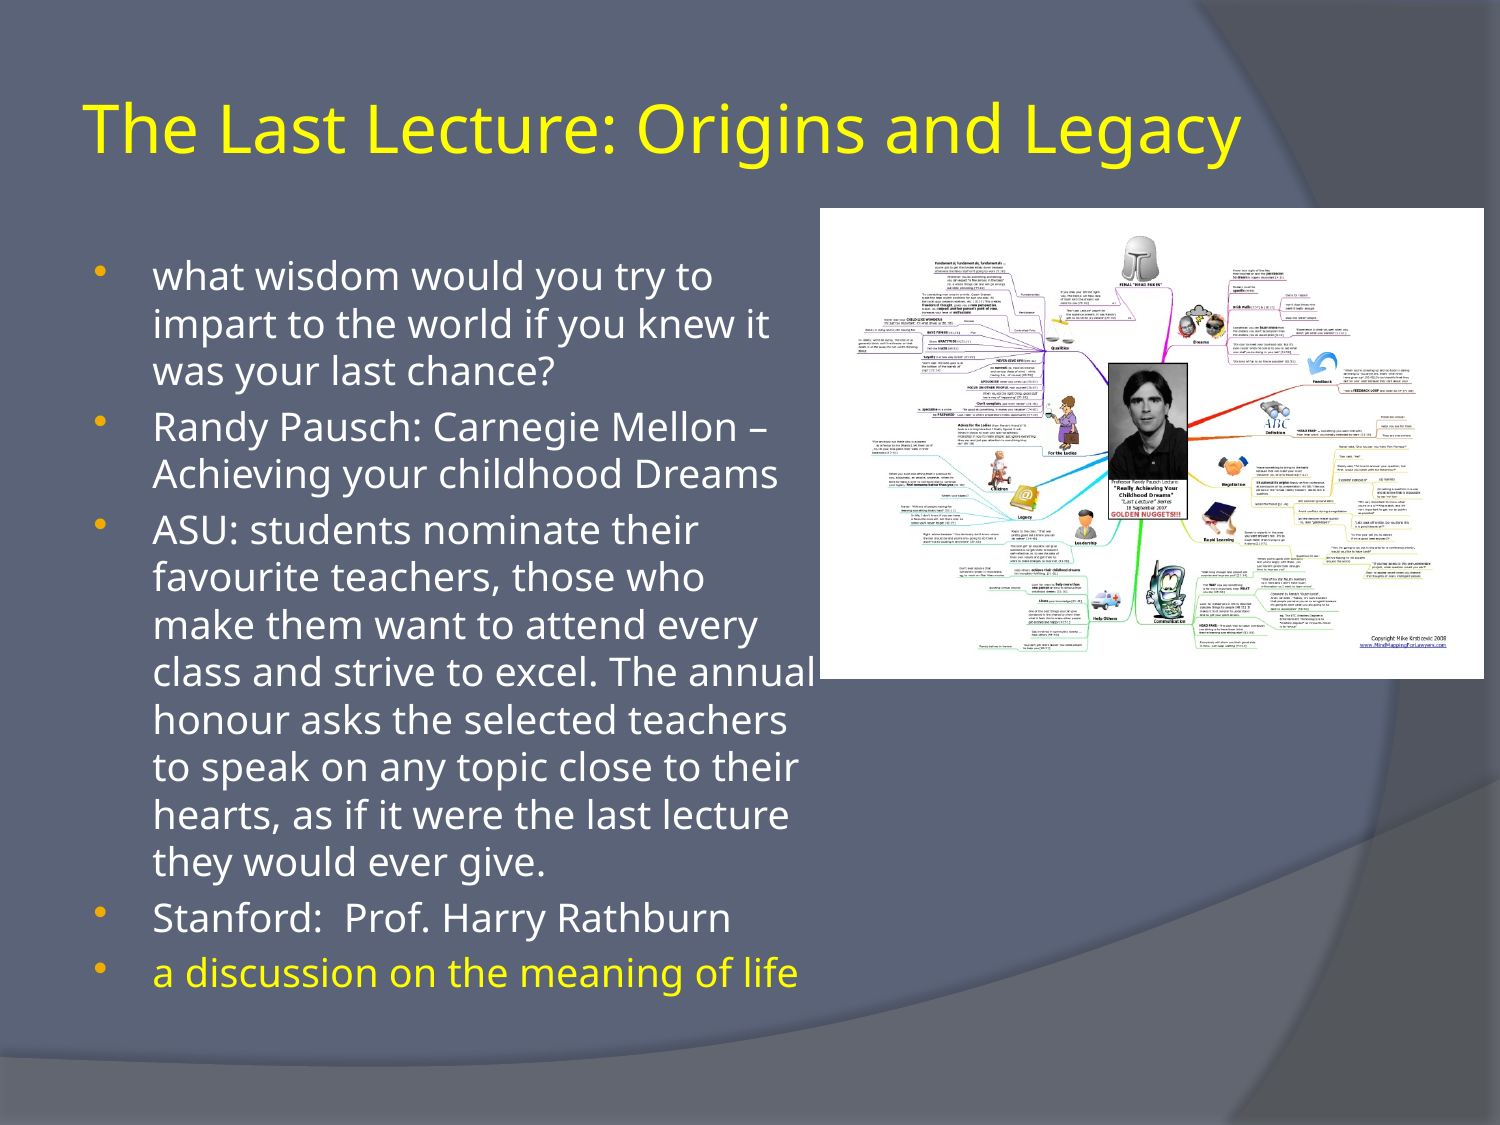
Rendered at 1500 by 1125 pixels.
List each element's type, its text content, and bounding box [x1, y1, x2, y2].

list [820, 207, 1484, 680]
list what wisdom would you try to impart to the world if you knew it was your last chance? Randy Pausch: Carnegie Mellon – Achieving your childhood Dreams ASU: students nominate their favourite teachers, those who make them want to attend every class and strive to excel. The annual honour asks the selected teachers to speak on any topic close to their hearts, as if it were the last lecture they would ever give. Stanford: Prof. Harry Rathburn a discussion on the meaning of life [75, 243, 833, 1059]
title The Last Lecture: Origins and Legacy [75, 45, 1300, 209]
